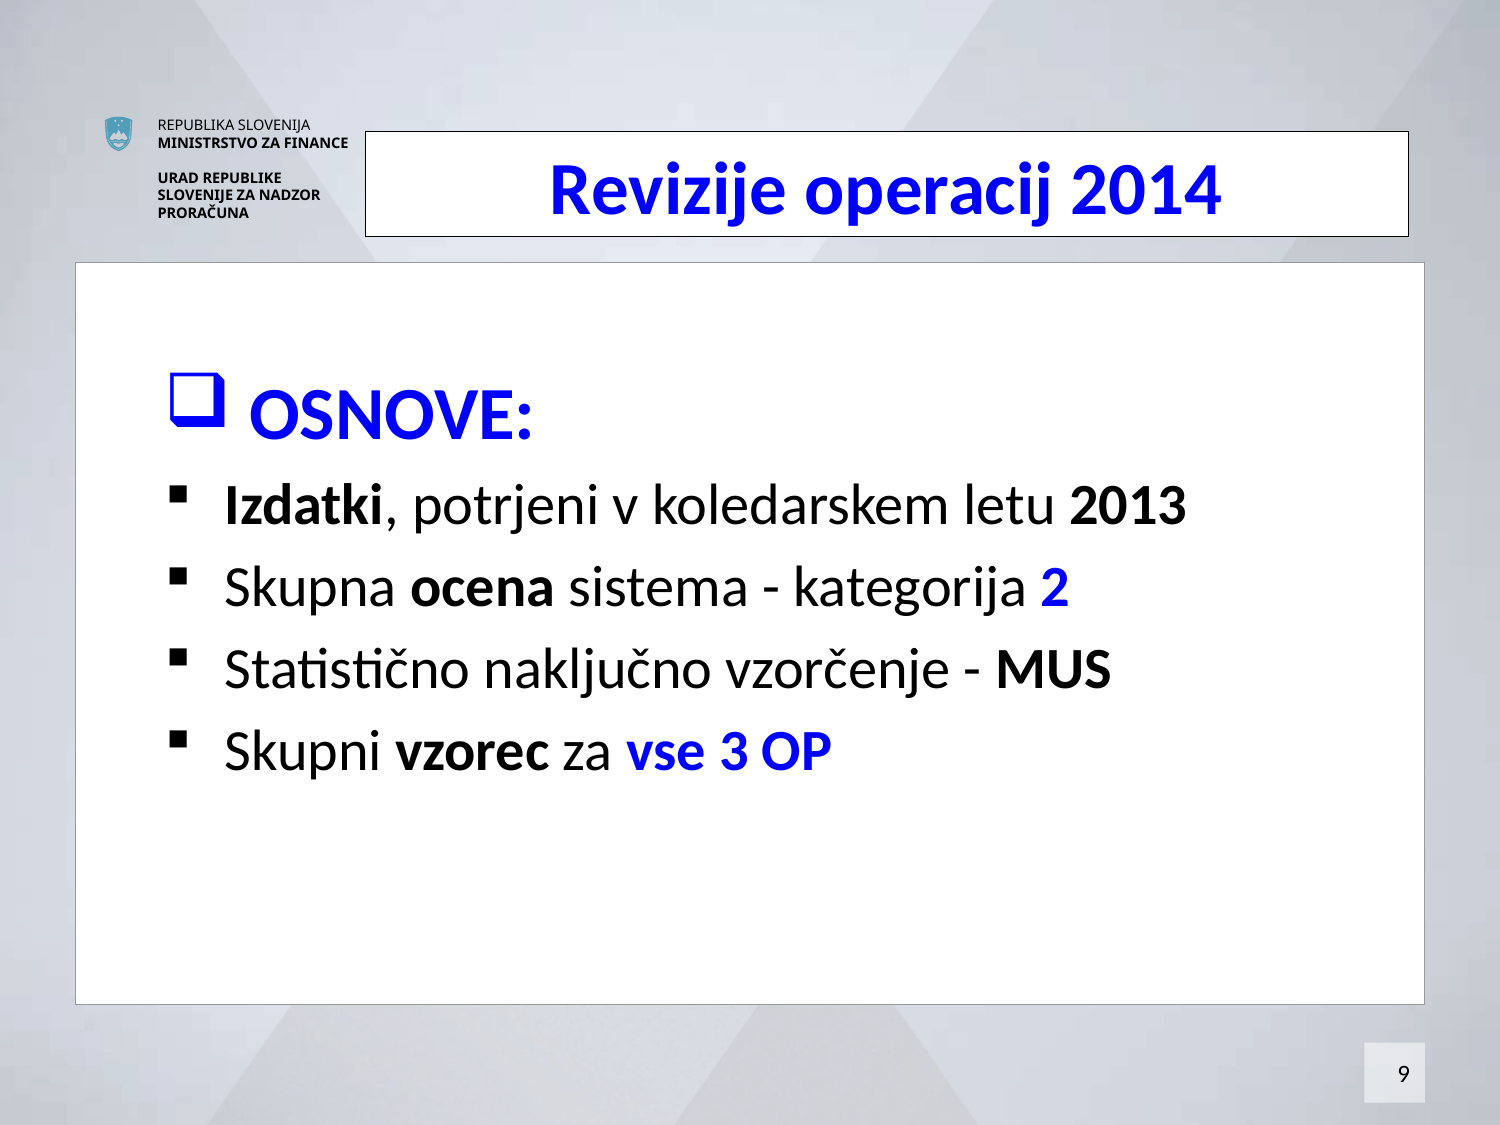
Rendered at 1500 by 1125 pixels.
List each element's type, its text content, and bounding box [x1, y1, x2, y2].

list OSNOVE: Izdatki, potrjeni v koledarskem letu 2013 Skupna ocena sistema - kategorija 2 Statistično naključno vzorčenje - MUS Skupni vzorec za vse 3 OP [75, 262, 1425, 1005]
picture [0, 0, 1500, 1125]
text_box Revizije operacij 2014 [365, 131, 1409, 237]
text_box 9 [1364, 1042, 1425, 1103]
